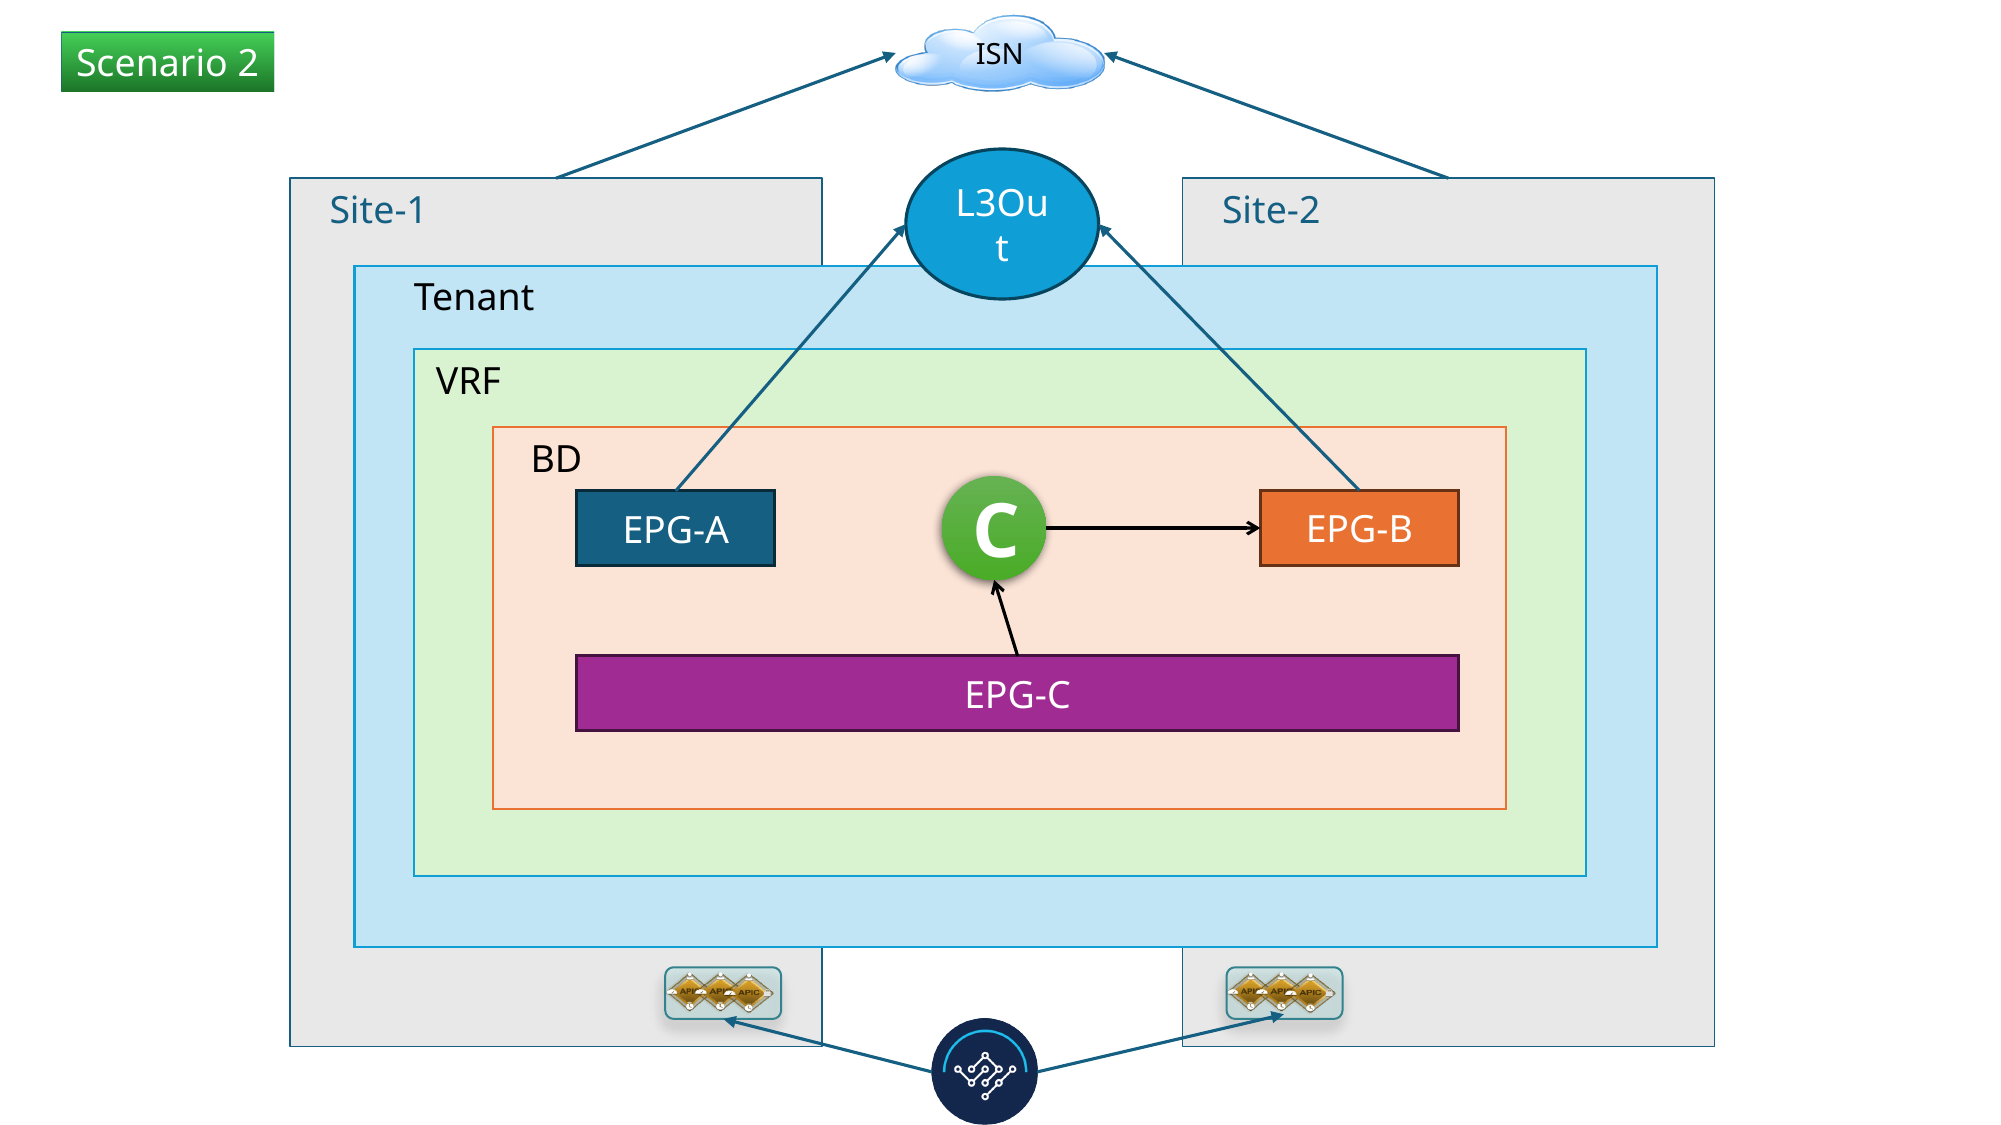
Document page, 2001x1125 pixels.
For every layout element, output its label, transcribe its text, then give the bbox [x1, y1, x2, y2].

text_box C [942, 475, 1047, 581]
text_box Scenario 2 [61, 31, 275, 92]
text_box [1036, 1013, 1285, 1073]
text_box Tenant [353, 265, 1658, 948]
text_box L3Out [904, 147, 1101, 301]
text_box VRF [413, 348, 1587, 877]
picture [931, 1018, 1038, 1125]
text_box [1207, 959, 1360, 1048]
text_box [722, 1018, 933, 1073]
text_box EPG-B [1259, 489, 1460, 567]
text_box Site-1 [289, 178, 823, 1047]
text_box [1103, 52, 1449, 179]
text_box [895, 13, 1105, 93]
text_box BD [492, 426, 1507, 810]
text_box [993, 579, 1019, 657]
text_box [646, 959, 799, 1048]
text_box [1098, 223, 1360, 492]
text_box Site-2 [1182, 178, 1715, 1047]
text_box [555, 52, 897, 179]
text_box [675, 223, 907, 492]
text_box EPG-C [575, 654, 1460, 732]
text_box EPG-A [575, 489, 776, 567]
